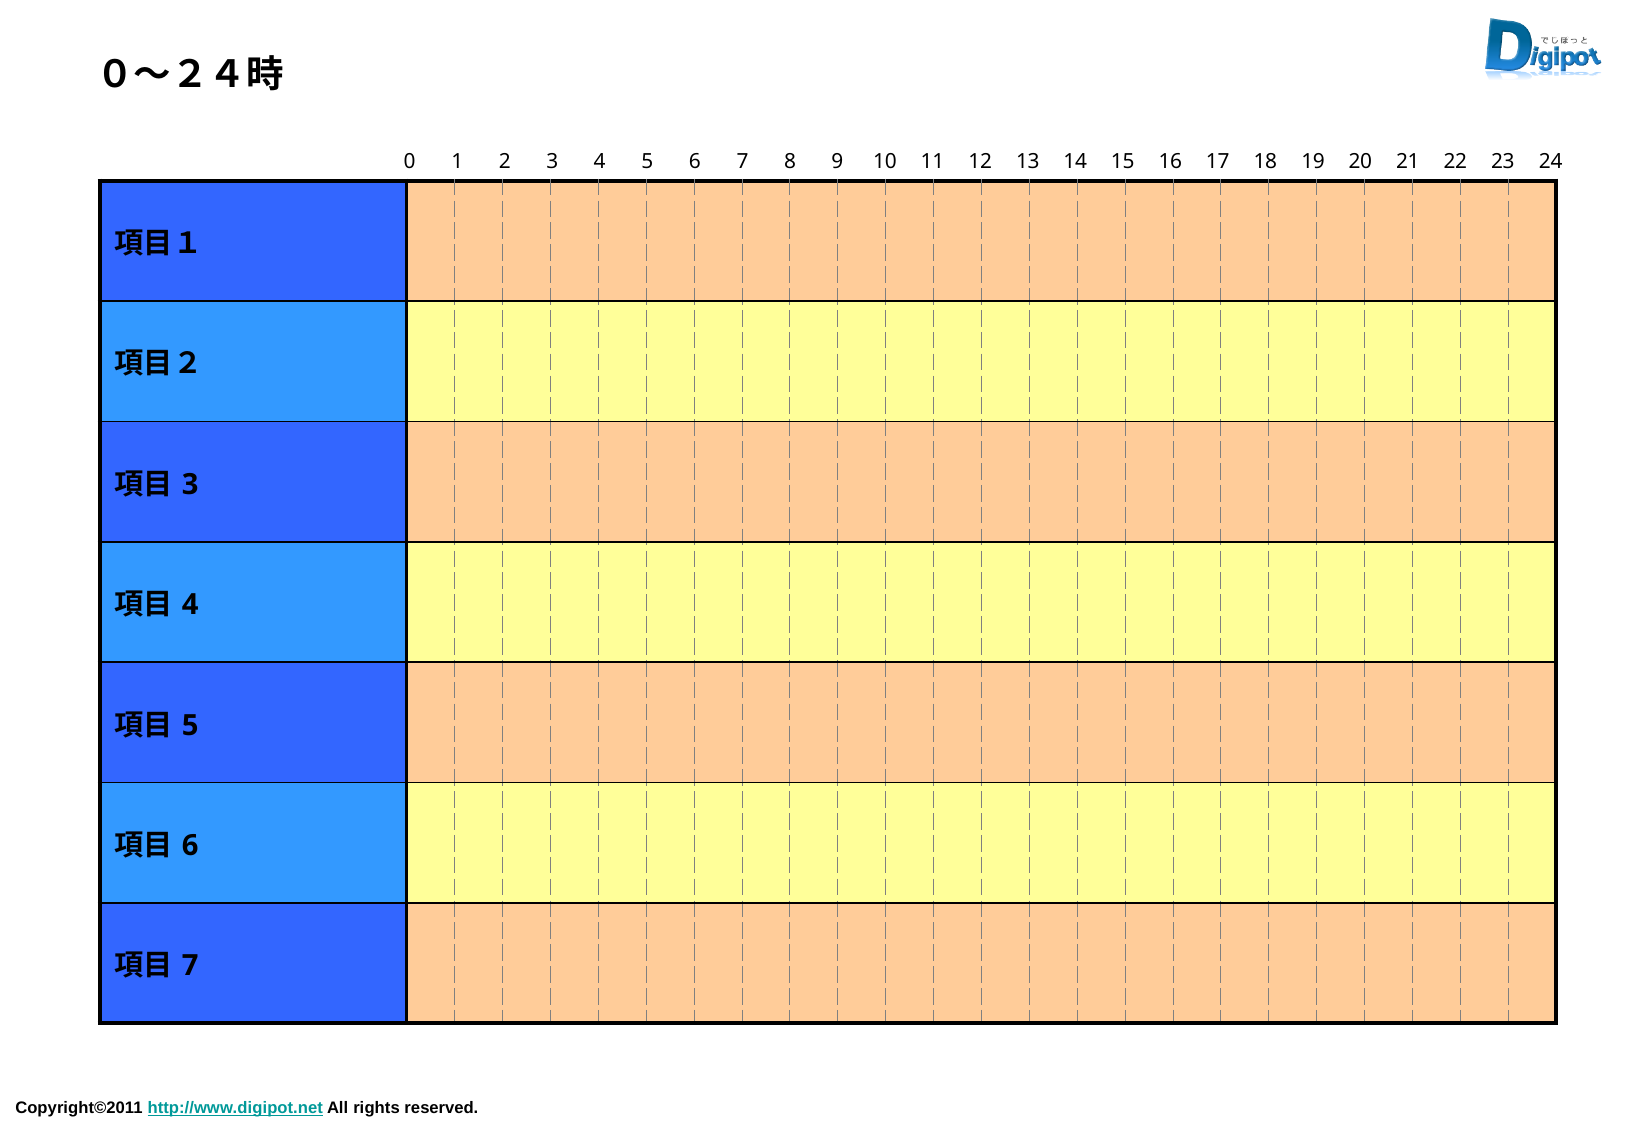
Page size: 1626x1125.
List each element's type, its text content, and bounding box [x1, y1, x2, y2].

table_cell [408, 663, 455, 782]
table_cell [1269, 663, 1317, 782]
table_cell [1413, 783, 1460, 902]
table_cell [1269, 904, 1317, 1021]
table_cell [408, 783, 455, 902]
table_cell [790, 783, 838, 902]
table_cell [1269, 783, 1317, 902]
table_cell [694, 663, 742, 782]
table_cell [934, 663, 981, 782]
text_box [387, 140, 1580, 181]
table_cell [503, 302, 550, 421]
table_cell [1221, 783, 1269, 902]
table_cell 項目5 [102, 663, 405, 782]
table_header [790, 183, 838, 300]
table_cell 項目3 [102, 422, 405, 541]
table_header [1221, 183, 1269, 300]
table_cell [1221, 302, 1269, 421]
table_cell [1365, 663, 1413, 782]
table_header 項目１ [102, 183, 405, 300]
table_cell [1508, 422, 1554, 541]
table_header [1029, 183, 1077, 300]
table_cell [742, 302, 790, 421]
table_header [1269, 183, 1317, 300]
table_cell [1508, 302, 1554, 421]
table_cell [598, 663, 646, 782]
table_cell [1508, 663, 1554, 782]
table_cell [408, 543, 455, 661]
table_cell [742, 783, 790, 902]
table_cell [455, 302, 503, 421]
table_cell [598, 302, 646, 421]
table_cell [886, 904, 934, 1021]
table_cell [503, 663, 550, 782]
table_header [886, 183, 934, 300]
table_cell [886, 302, 934, 421]
table_cell [1077, 543, 1125, 661]
table_cell [790, 302, 838, 421]
table_cell [1460, 663, 1508, 782]
table_header [1365, 183, 1413, 300]
table_cell [455, 543, 503, 661]
table_cell [934, 904, 981, 1021]
table_cell [455, 783, 503, 902]
table_cell [1317, 302, 1365, 421]
table_cell [981, 663, 1029, 782]
table_cell [1221, 663, 1269, 782]
table_cell [1365, 904, 1413, 1021]
table_cell [1077, 422, 1125, 541]
table_cell [1173, 663, 1221, 782]
table_cell [1508, 783, 1554, 902]
table_cell [1077, 783, 1125, 902]
table_cell [790, 543, 838, 661]
table_cell [838, 422, 886, 541]
table_cell [1269, 302, 1317, 421]
table_cell [1317, 543, 1365, 661]
table_header [1173, 183, 1221, 300]
table_cell [1317, 663, 1365, 782]
table_cell [1173, 302, 1221, 421]
table_cell [1413, 422, 1460, 541]
table_cell [1125, 663, 1173, 782]
table_cell [1365, 422, 1413, 541]
table_cell [550, 783, 598, 902]
table_cell [1460, 302, 1508, 421]
table_cell [1029, 783, 1077, 902]
table_cell [646, 422, 694, 541]
table_cell 項目6 [102, 783, 405, 902]
table_cell [1029, 904, 1077, 1021]
table_cell [1317, 783, 1365, 902]
table_cell [550, 422, 598, 541]
table_cell [886, 543, 934, 661]
table_cell [598, 904, 646, 1021]
table_cell [503, 422, 550, 541]
table_cell [1077, 904, 1125, 1021]
table_cell [1460, 422, 1508, 541]
table_cell [1029, 422, 1077, 541]
table_header [1125, 183, 1173, 300]
table_cell [694, 302, 742, 421]
table_cell [1460, 783, 1508, 902]
table_cell [1173, 904, 1221, 1021]
table_cell 項目4 [102, 543, 405, 661]
table_cell [1029, 302, 1077, 421]
table_cell [1125, 904, 1173, 1021]
table_cell [934, 783, 981, 902]
table_header [742, 183, 790, 300]
table_cell [981, 422, 1029, 541]
table_cell [742, 904, 790, 1021]
table_cell [455, 663, 503, 782]
table_cell [934, 422, 981, 541]
table_cell [1365, 783, 1413, 902]
table_cell [408, 904, 455, 1021]
table_cell [934, 302, 981, 421]
table_cell [886, 783, 934, 902]
table_cell [934, 543, 981, 661]
table_cell [694, 904, 742, 1021]
table_header [1460, 183, 1508, 300]
table_cell [790, 663, 838, 782]
table_cell [742, 663, 790, 782]
table_cell [1125, 543, 1173, 661]
table_cell [838, 904, 886, 1021]
table_cell [1413, 663, 1460, 782]
table_cell [694, 783, 742, 902]
table_cell 項目7 [102, 904, 405, 1021]
table_cell [838, 783, 886, 902]
table_cell [1508, 904, 1554, 1021]
table_cell [838, 663, 886, 782]
table_cell [1460, 543, 1508, 661]
table_cell [408, 302, 455, 421]
table_header [646, 183, 694, 300]
table_cell [598, 783, 646, 902]
table_cell [742, 543, 790, 661]
table_cell [503, 904, 550, 1021]
table_header [1508, 183, 1554, 300]
table_cell [646, 904, 694, 1021]
table_cell [1317, 422, 1365, 541]
table_cell [1173, 422, 1221, 541]
table_cell [1269, 543, 1317, 661]
table_header [408, 183, 455, 300]
table_cell [981, 783, 1029, 902]
table_cell [598, 543, 646, 661]
table_cell [838, 543, 886, 661]
table_header [981, 183, 1029, 300]
table_cell [1173, 543, 1221, 661]
table_cell [646, 663, 694, 782]
table_cell [646, 302, 694, 421]
table_cell [790, 904, 838, 1021]
table_header [503, 183, 550, 300]
table_cell [981, 904, 1029, 1021]
table_cell [1125, 302, 1173, 421]
table_cell [1508, 543, 1554, 661]
picture [1485, 18, 1602, 82]
table_header [1077, 183, 1125, 300]
table_cell [1029, 663, 1077, 782]
table_cell [1317, 904, 1365, 1021]
table_header [1317, 183, 1365, 300]
table_cell [1365, 302, 1413, 421]
table_cell [455, 422, 503, 541]
table_cell [550, 663, 598, 782]
table_cell [790, 422, 838, 541]
table_cell [1365, 543, 1413, 661]
table_cell [886, 663, 934, 782]
table_cell [694, 422, 742, 541]
table_cell [838, 302, 886, 421]
table_cell [503, 543, 550, 661]
table_cell [886, 422, 934, 541]
table_header [838, 183, 886, 300]
table_cell [1077, 663, 1125, 782]
table_cell [1173, 783, 1221, 902]
table_cell [455, 904, 503, 1021]
table_cell [550, 302, 598, 421]
table_cell [1221, 422, 1269, 541]
table_cell [1125, 422, 1173, 541]
table_cell [742, 422, 790, 541]
table_cell [1413, 543, 1460, 661]
table_header [1413, 183, 1460, 300]
table_cell [550, 904, 598, 1021]
table_cell [1125, 783, 1173, 902]
table_cell [646, 783, 694, 902]
table_header [934, 183, 981, 300]
table_cell [1413, 302, 1460, 421]
table_cell [694, 543, 742, 661]
table_header [455, 183, 503, 300]
table_cell [1413, 904, 1460, 1021]
table_cell 項目２ [102, 302, 405, 421]
table_header [550, 183, 598, 300]
table_cell [1077, 302, 1125, 421]
table_cell [646, 543, 694, 661]
table_cell [981, 302, 1029, 421]
table_cell [1460, 904, 1508, 1021]
table_header [598, 183, 646, 300]
table_cell [550, 543, 598, 661]
table_cell [981, 543, 1029, 661]
table_cell [408, 422, 455, 541]
table_cell [598, 422, 646, 541]
table_cell [503, 783, 550, 902]
table_cell [1269, 422, 1317, 541]
table_header [694, 183, 742, 300]
table_cell [1029, 543, 1077, 661]
table_cell [1221, 904, 1269, 1021]
table_cell [1221, 543, 1269, 661]
text_box ０～２４時 [81, 42, 337, 103]
